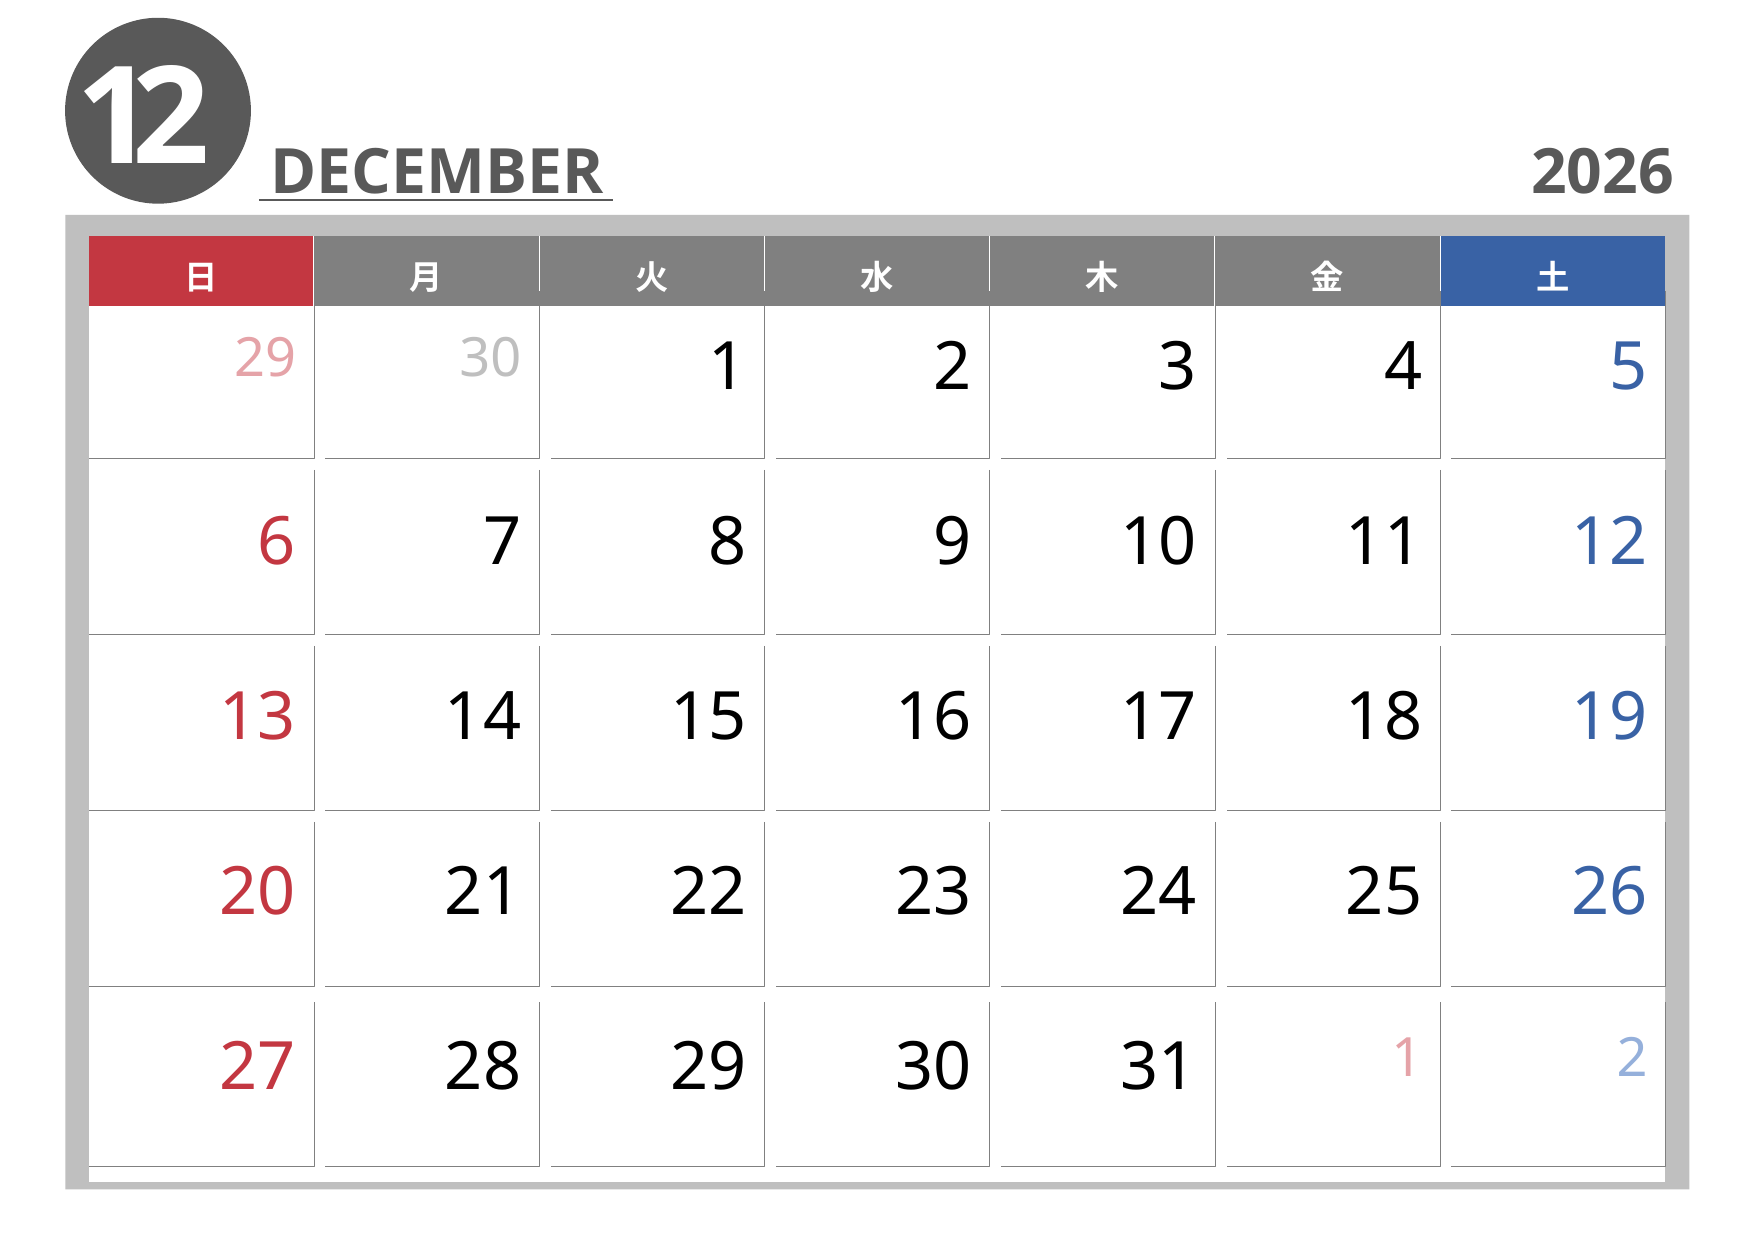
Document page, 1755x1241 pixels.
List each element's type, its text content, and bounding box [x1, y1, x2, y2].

table_header 木 [990, 236, 1214, 286]
table_header 月 [314, 236, 539, 286]
table_header 金 [1215, 236, 1440, 286]
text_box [88, 290, 1666, 1167]
table_header 水 [765, 236, 989, 286]
table_header 火 [540, 236, 764, 286]
text_box [64, 213, 1691, 1191]
text_box DECEMBER [255, 124, 635, 215]
table_header 日 [89, 236, 313, 288]
table_header 土 [1441, 236, 1665, 288]
text_box 12 [61, 21, 225, 199]
